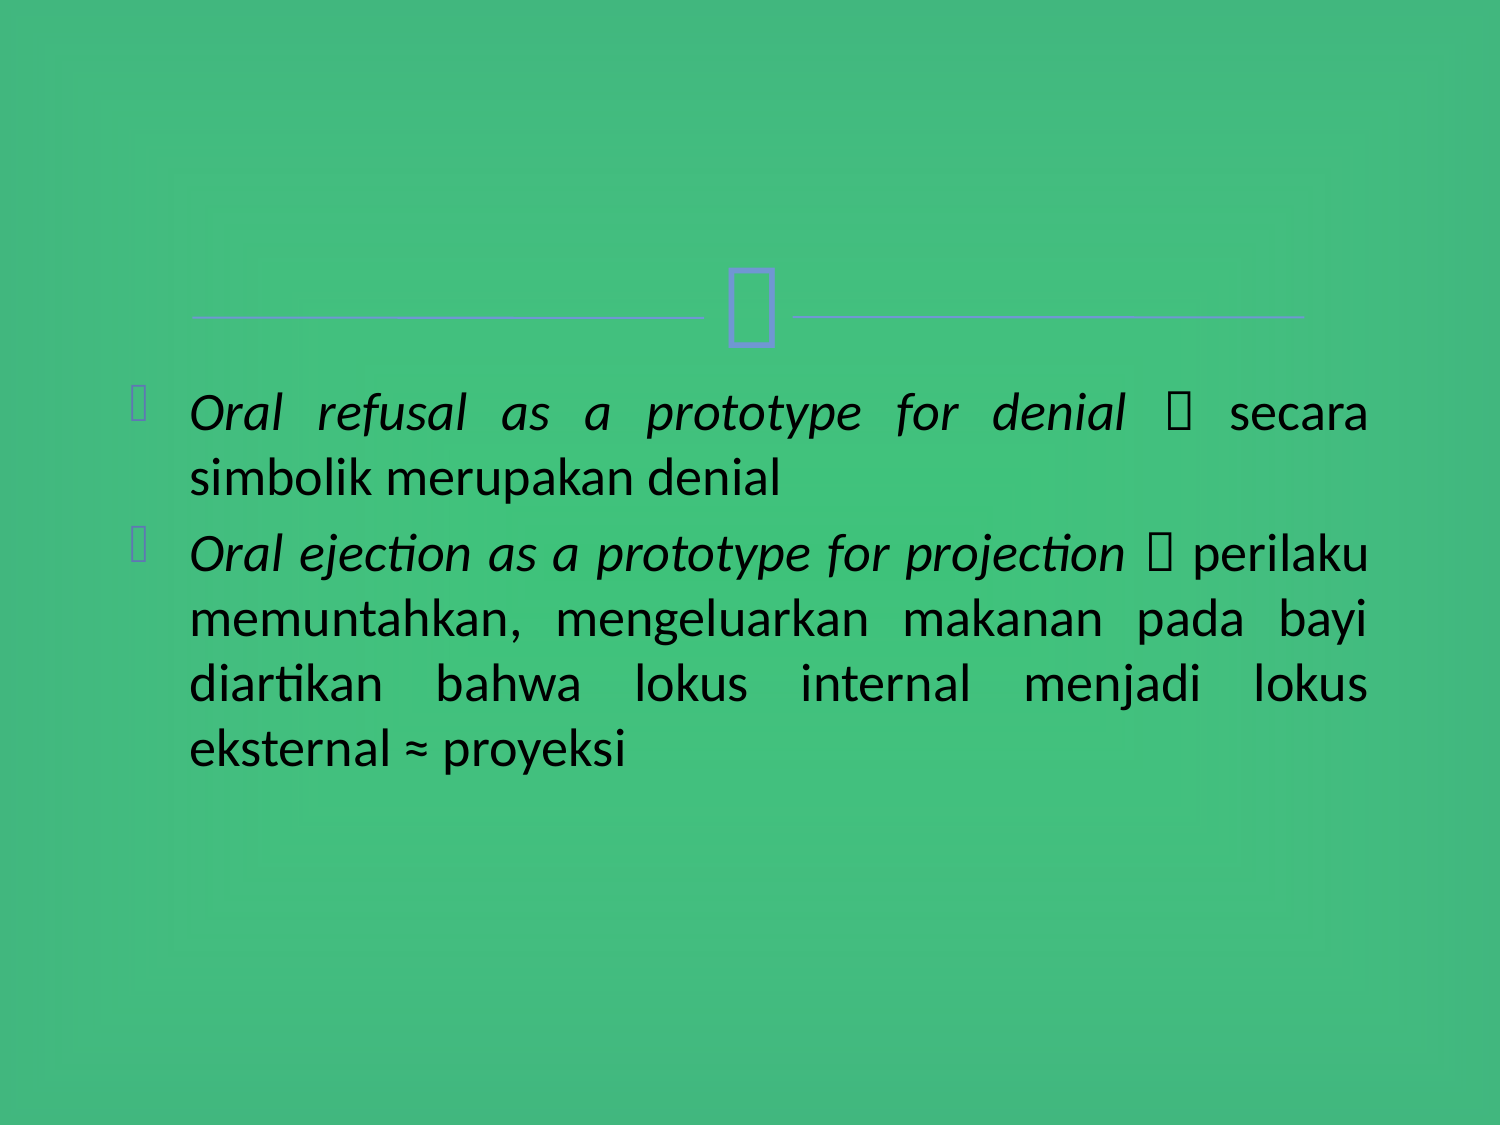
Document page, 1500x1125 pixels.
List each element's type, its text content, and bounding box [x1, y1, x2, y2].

list Oral refusal as a prototype for denial  secara simbolik merupakan denial Oral ejection as a prototype for projection  perilaku memuntahkan, mengeluarkan makanan pada bayi diartikan bahwa lokus internal menjadi lokus eksternal ≈ proyeksi [114, 368, 1386, 1005]
